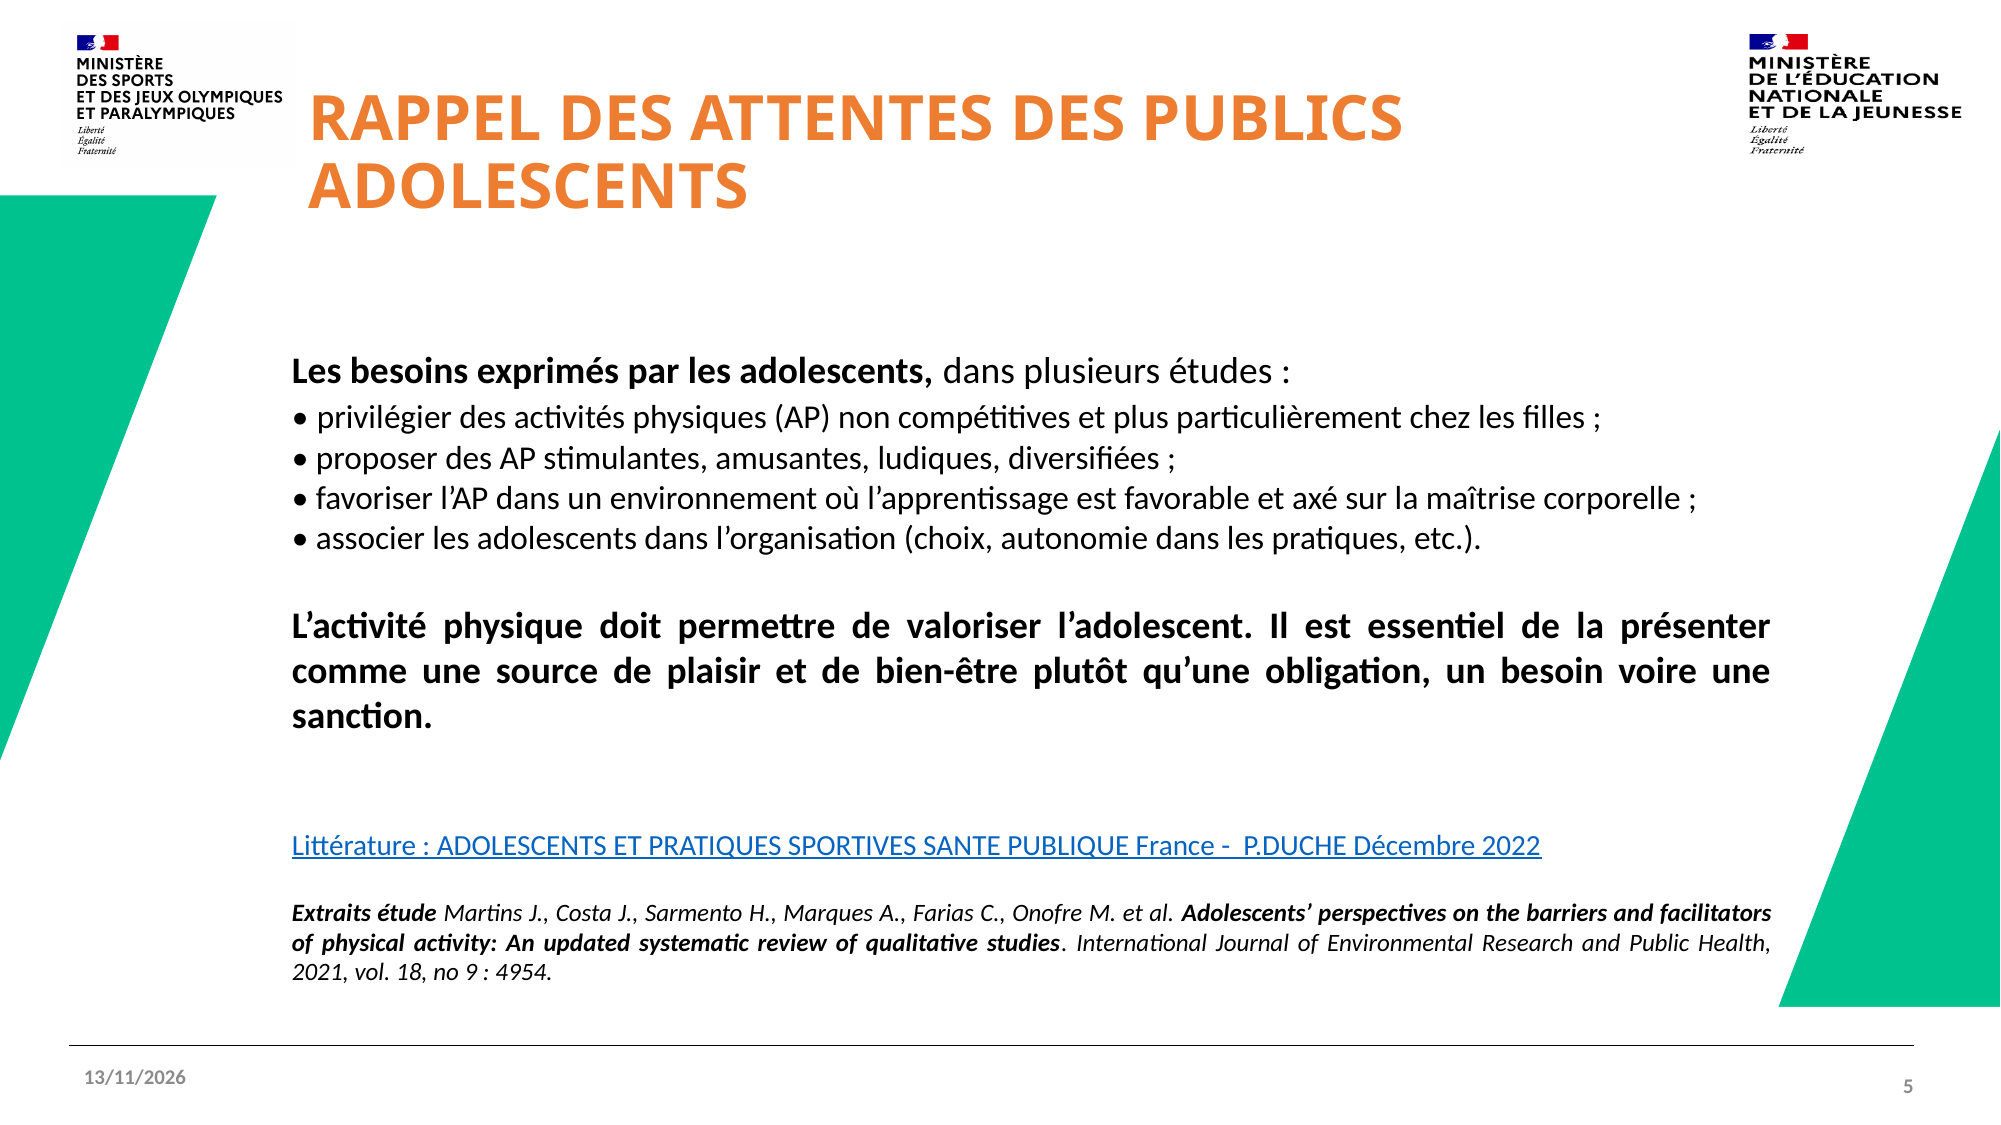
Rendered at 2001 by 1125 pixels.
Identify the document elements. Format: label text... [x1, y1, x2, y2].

picture [62, 20, 297, 169]
title Rappel des ATTENTES DES PUBLICS ADOLESCENTS [294, 80, 1706, 229]
slide_number 5 [1618, 1046, 1914, 1125]
text_box Les besoins exprimés par les adolescents, dans plusieurs études : • privilégier des activités physiques (AP) non compétitives et plus particulièrement chez les filles ; • proposer des AP stimulantes, amusantes, ludiques, diversifiées ; • favoriser l’AP dans un environnement où l’apprentissage est favorable et axé sur la maîtrise corporelle ; • associer les adolescents dans l’organisation (choix, autonomie dans les pratiques, etc.). L’activité physique doit permettre de valoriser l’adolescent. Il est essentiel de la présenter comme une source de plaisir et de bien-être plutôt qu’une obligation, un besoin voire une sanction. Littérature : ADOLESCENTS ET PRATIQUES SPORTIVES SANTE PUBLIQUE France - P.DUCHE Décembre 2022 Extraits étude Martins J., Costa J., Sarmento H., Marques A., Farias C., Onofre M. et al. Adolescents’ perspectives on the barriers and facilitators of physical activity: An updated systematic review of qualitative studies. International Journal of Environmental Research and Public Health, 2021, vol. 18, no 9 : 4954. [277, 293, 1788, 1039]
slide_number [69, 1046, 519, 1107]
picture [1749, 34, 1963, 155]
